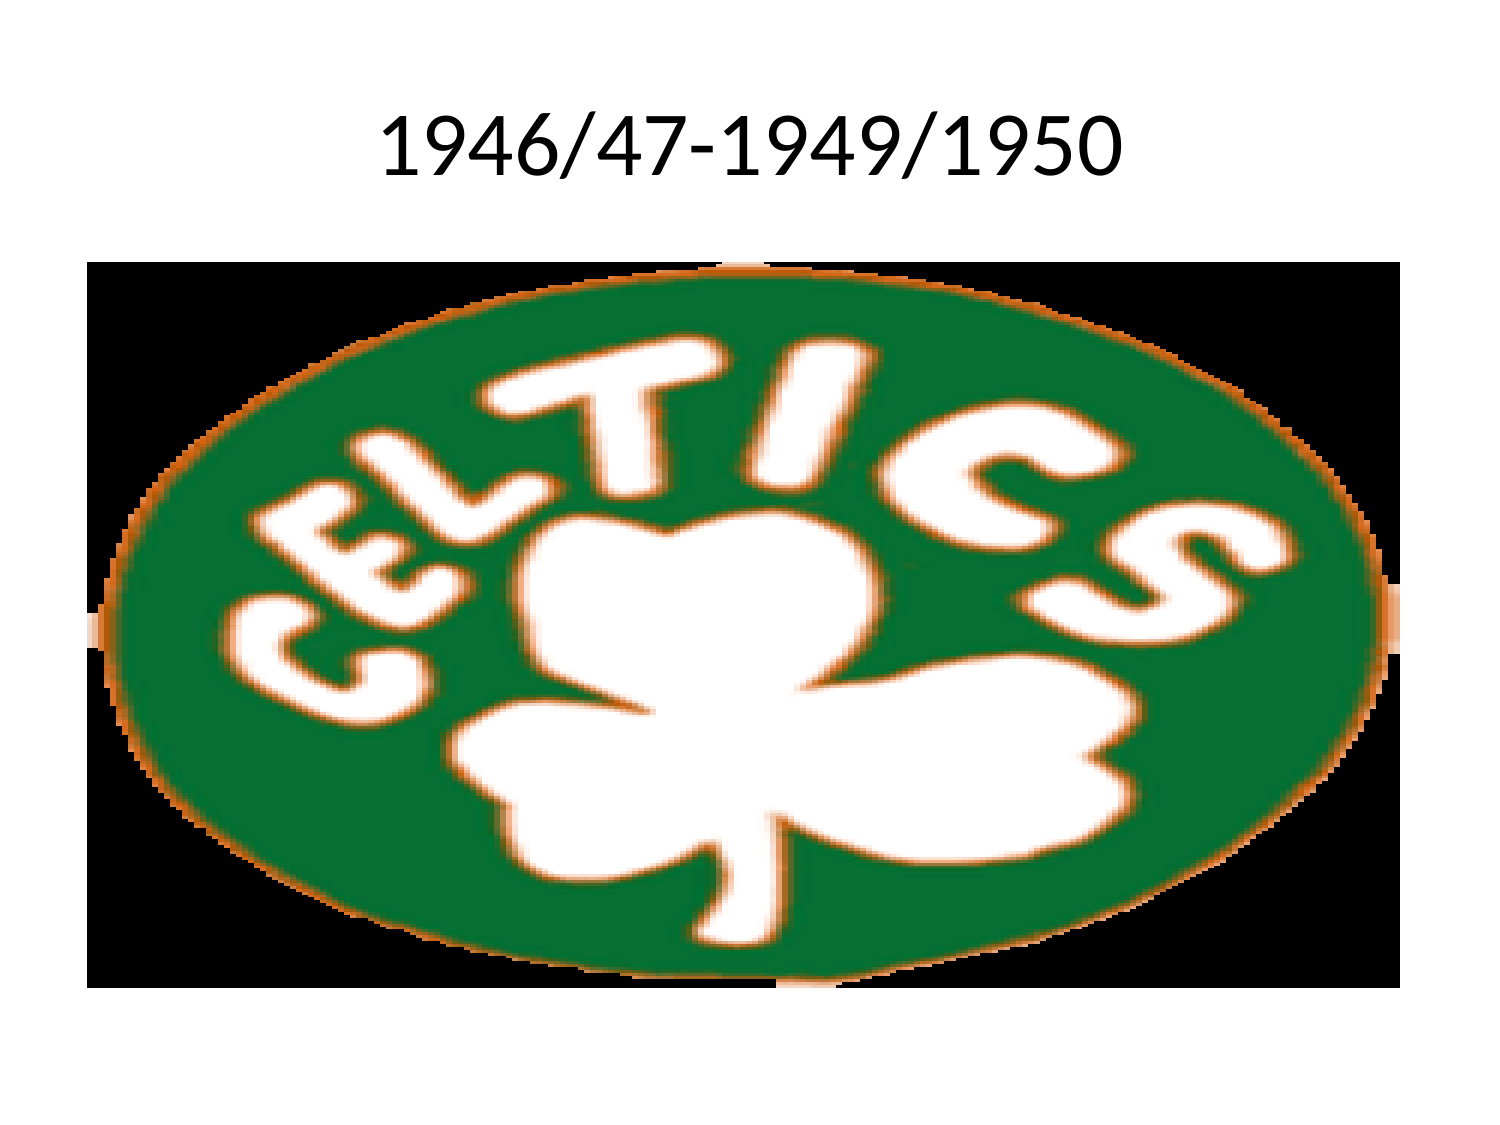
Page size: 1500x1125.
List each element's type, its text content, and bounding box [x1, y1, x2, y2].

picture [87, 262, 1401, 988]
title 1946/47-1949/1950 [75, 45, 1425, 233]
